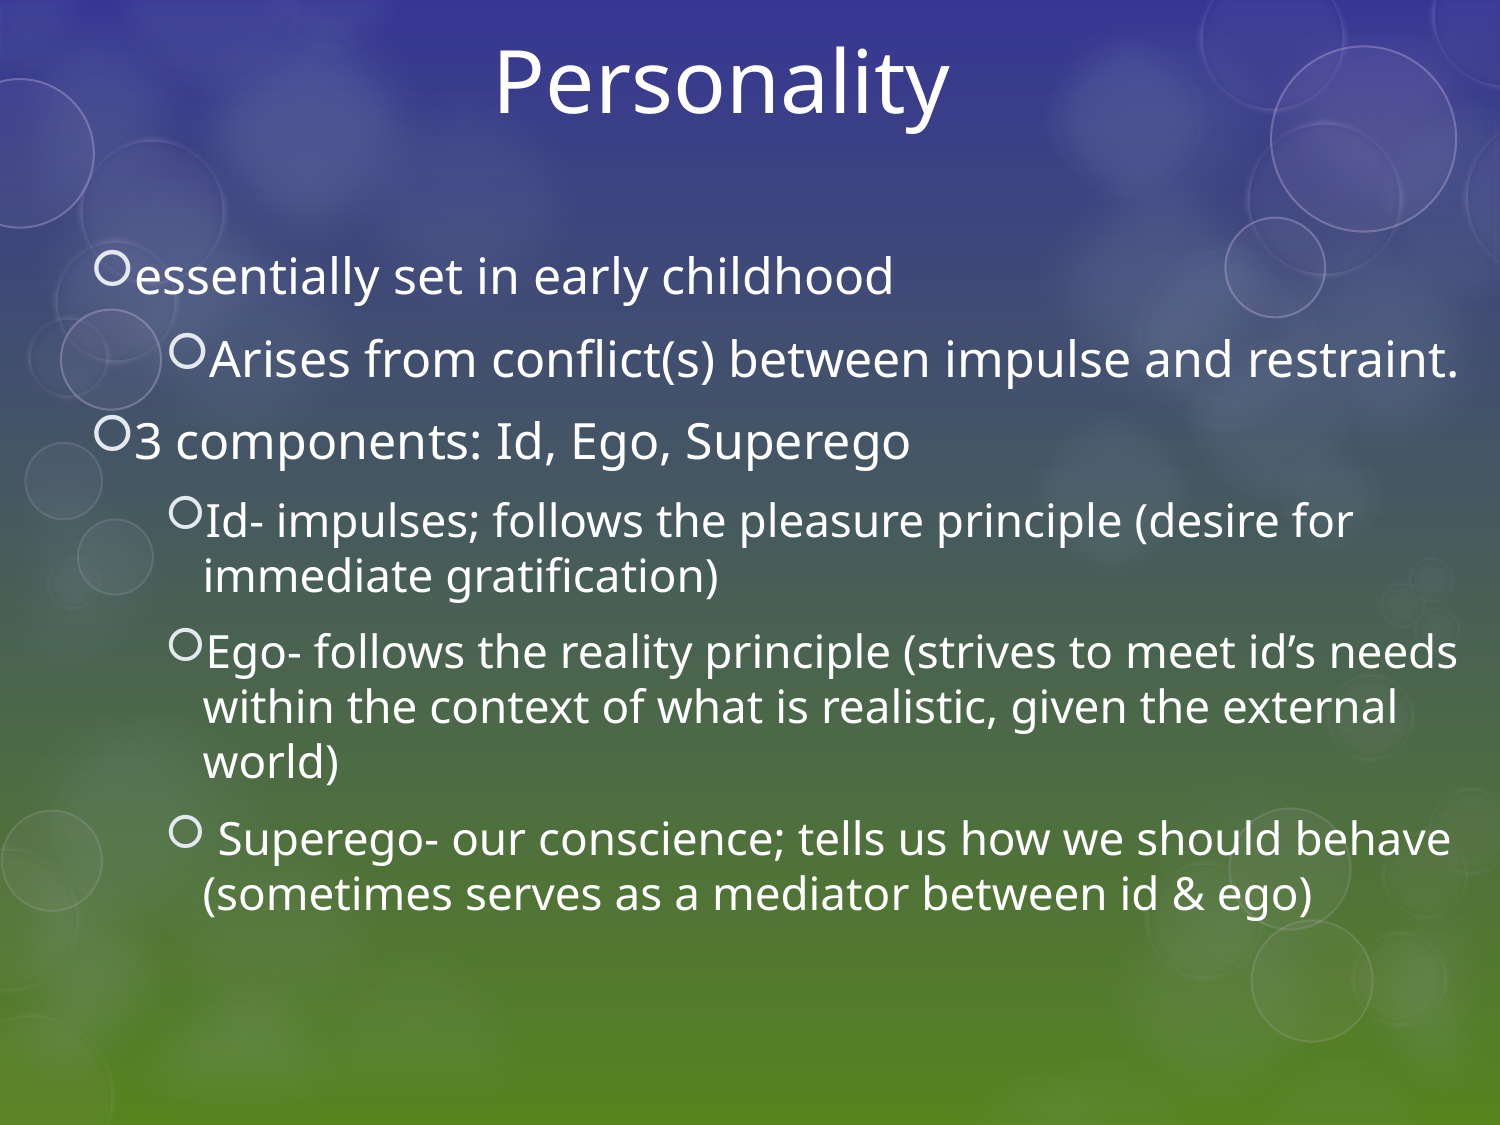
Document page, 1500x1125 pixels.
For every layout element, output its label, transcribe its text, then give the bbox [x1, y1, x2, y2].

title Personality [137, 3, 1307, 155]
list essentially set in early childhood Arises from conflict(s) between impulse and restraint. 3 components: Id, Ego, Superego Id- impulses; follows the pleasure principle (desire for immediate gratification) Ego- follows the reality principle (strives to meet id’s needs within the context of what is realistic, given the external world) Superego- our conscience; tells us how we should behave (sometimes serves as a mediator between id & ego) [0, 249, 1500, 915]
